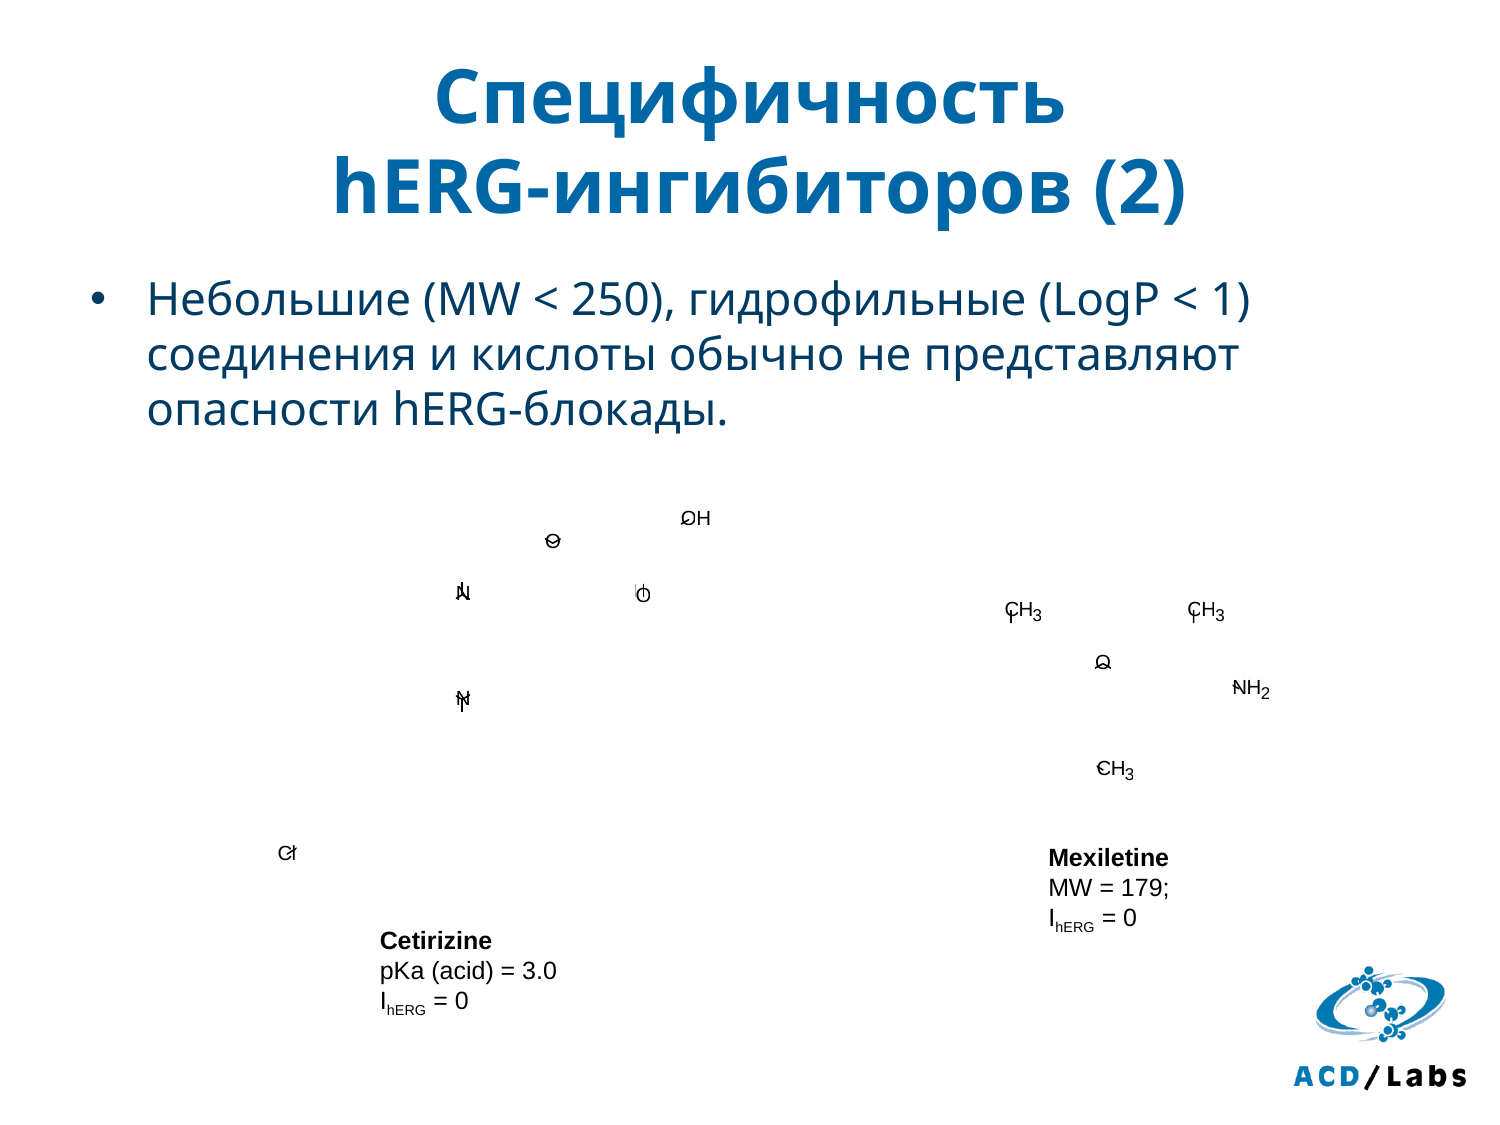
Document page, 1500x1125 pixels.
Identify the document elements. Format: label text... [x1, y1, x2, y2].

text_box Cetirizine pKa (acid) = 3.0 IhERG = 0 [365, 916, 573, 1026]
picture [1293, 964, 1471, 1101]
list Небольшие (MW < 250), гидрофильные (LogP < 1) соединения и кислоты обычно не представляют опасности hERG-блокады. [74, 262, 1426, 1006]
picture [1385, 1006, 1397, 1012]
picture [218, 491, 758, 881]
picture [832, 514, 1372, 866]
text_box Mexiletine MW = 179; IhERG = 0 [1033, 873, 1211, 943]
title Специфичность hERG-ингибиторов (2) [74, 44, 1426, 233]
